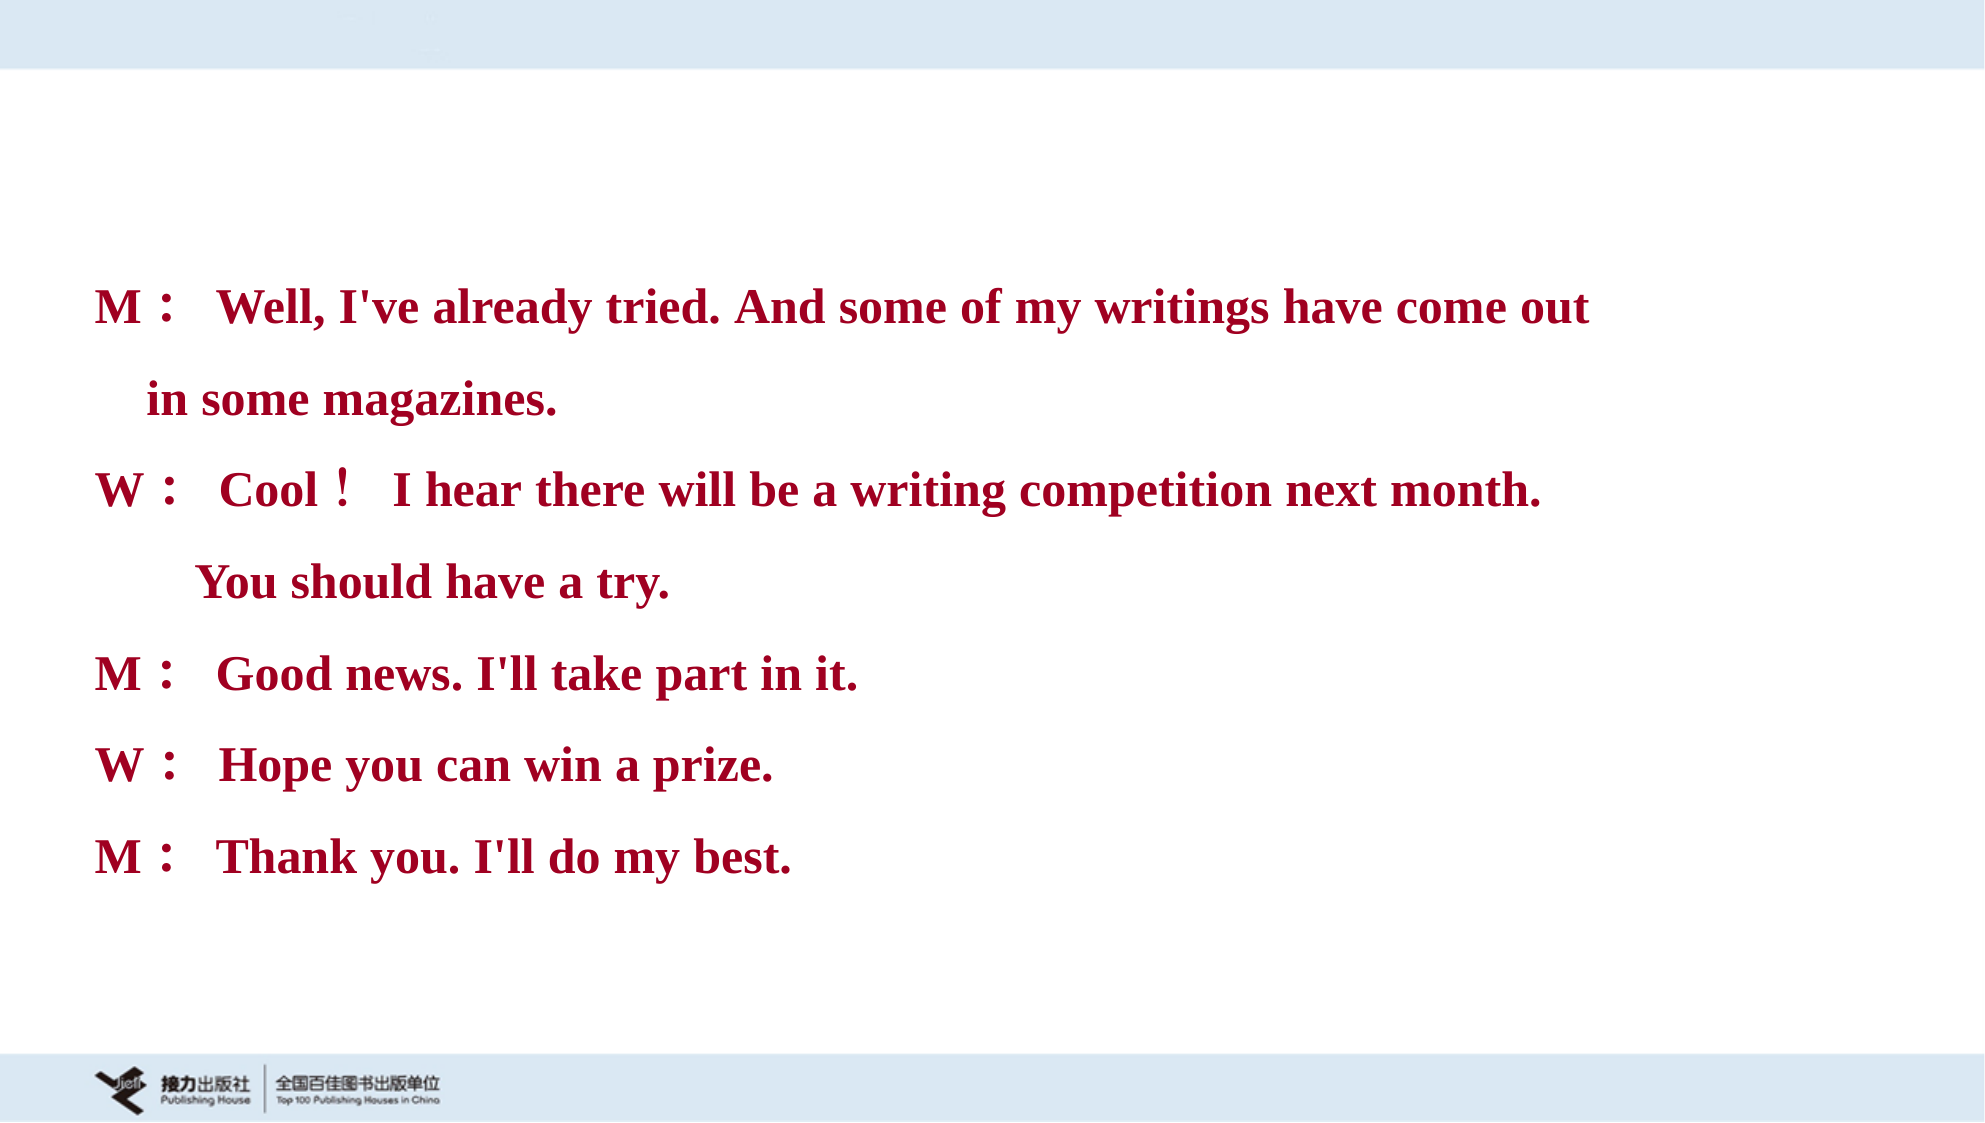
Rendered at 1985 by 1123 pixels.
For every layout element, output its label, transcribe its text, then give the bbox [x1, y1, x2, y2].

picture [0, 0, 1985, 1122]
text_box M：Well, I've already tried. And some of my writings have come out in some magazines. W：Cool！I hear there will be a writing competition next month. You should have a try. M：Good news. I'll take part in it. W：Hope you can win a prize. M：Thank you. I'll do my best. [94, 241, 1892, 884]
